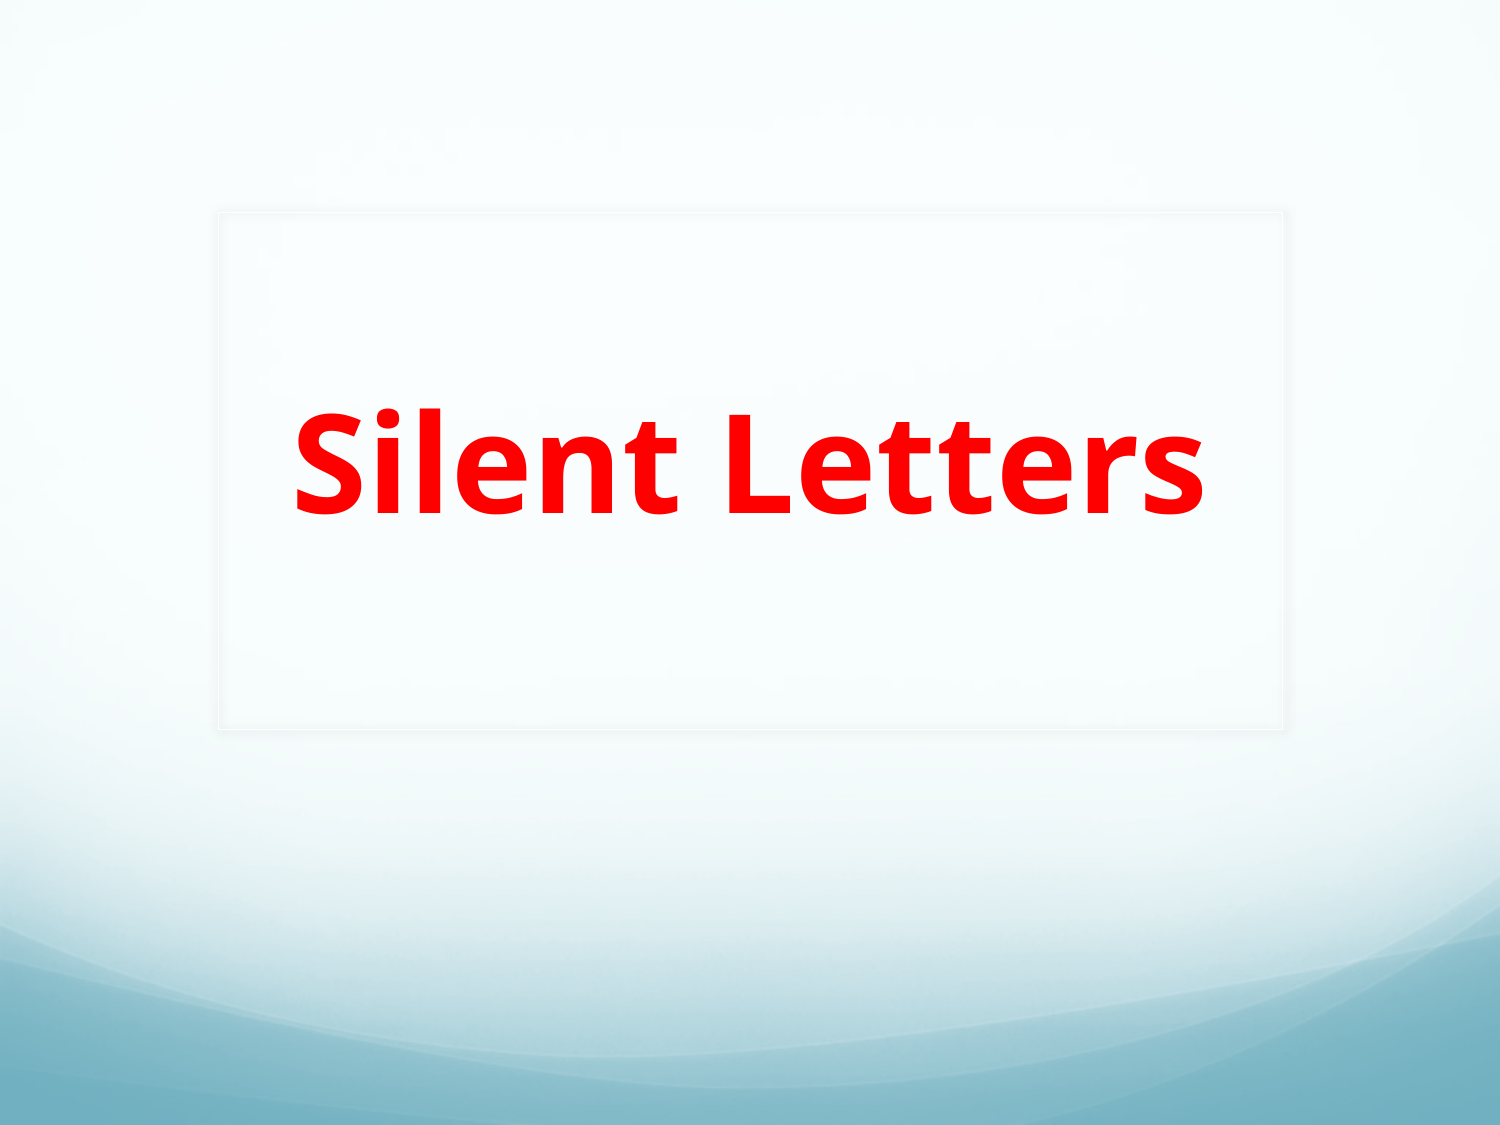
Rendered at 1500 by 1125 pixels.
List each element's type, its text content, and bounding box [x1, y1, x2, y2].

title Silent Letters [112, 349, 1388, 549]
